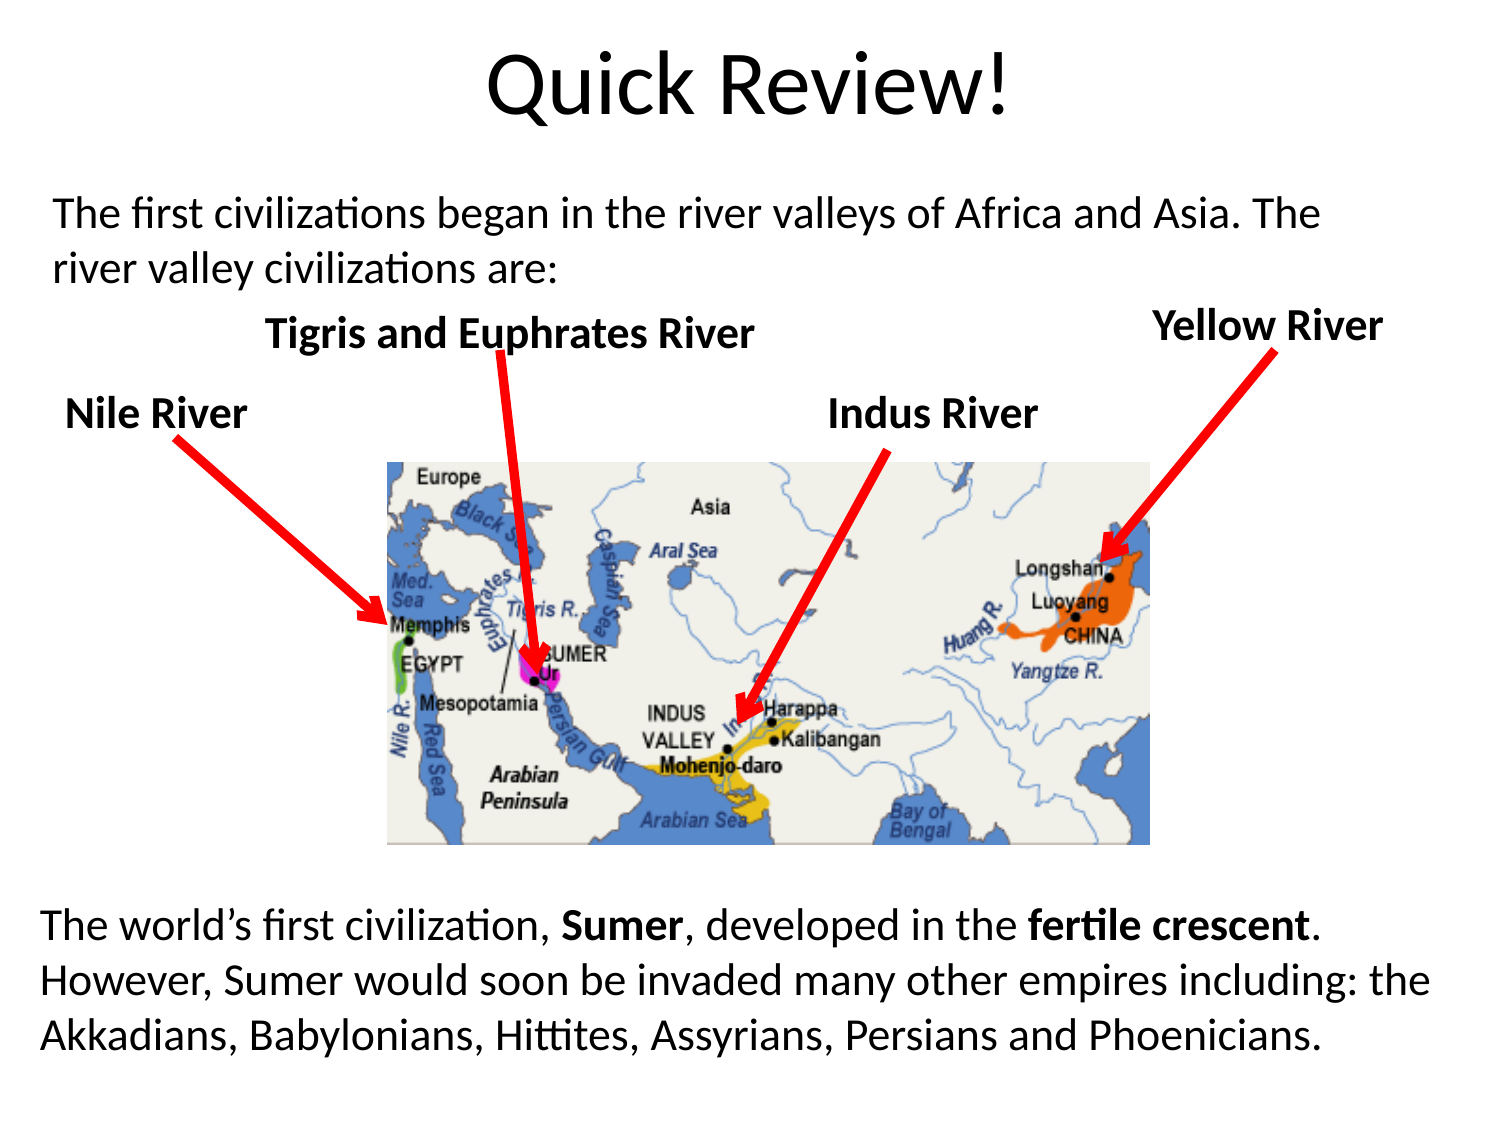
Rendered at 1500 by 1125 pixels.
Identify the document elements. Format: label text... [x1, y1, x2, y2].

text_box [1080, 368, 1294, 544]
text_box Tigris and Euphrates River [250, 294, 813, 365]
text_box Indus River [812, 375, 1075, 445]
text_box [674, 512, 951, 663]
text_box Yellow River [1137, 287, 1438, 358]
title Quick Review! [75, 0, 1425, 155]
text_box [356, 493, 682, 532]
text_box The first civilizations began in the river valleys of Africa and Asia. The river valley civilizations are: [37, 174, 1425, 300]
picture [387, 462, 1151, 845]
text_box The world’s first civilization, Sumer, developed in the fertile crescent. However, Sumer would soon be invaded many other empires including: the Akkadians, Babylonians, Hittites, Assyrians, Persians and Phoenicians. [24, 887, 1475, 1068]
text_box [174, 437, 388, 626]
text_box Nile River [49, 375, 350, 445]
